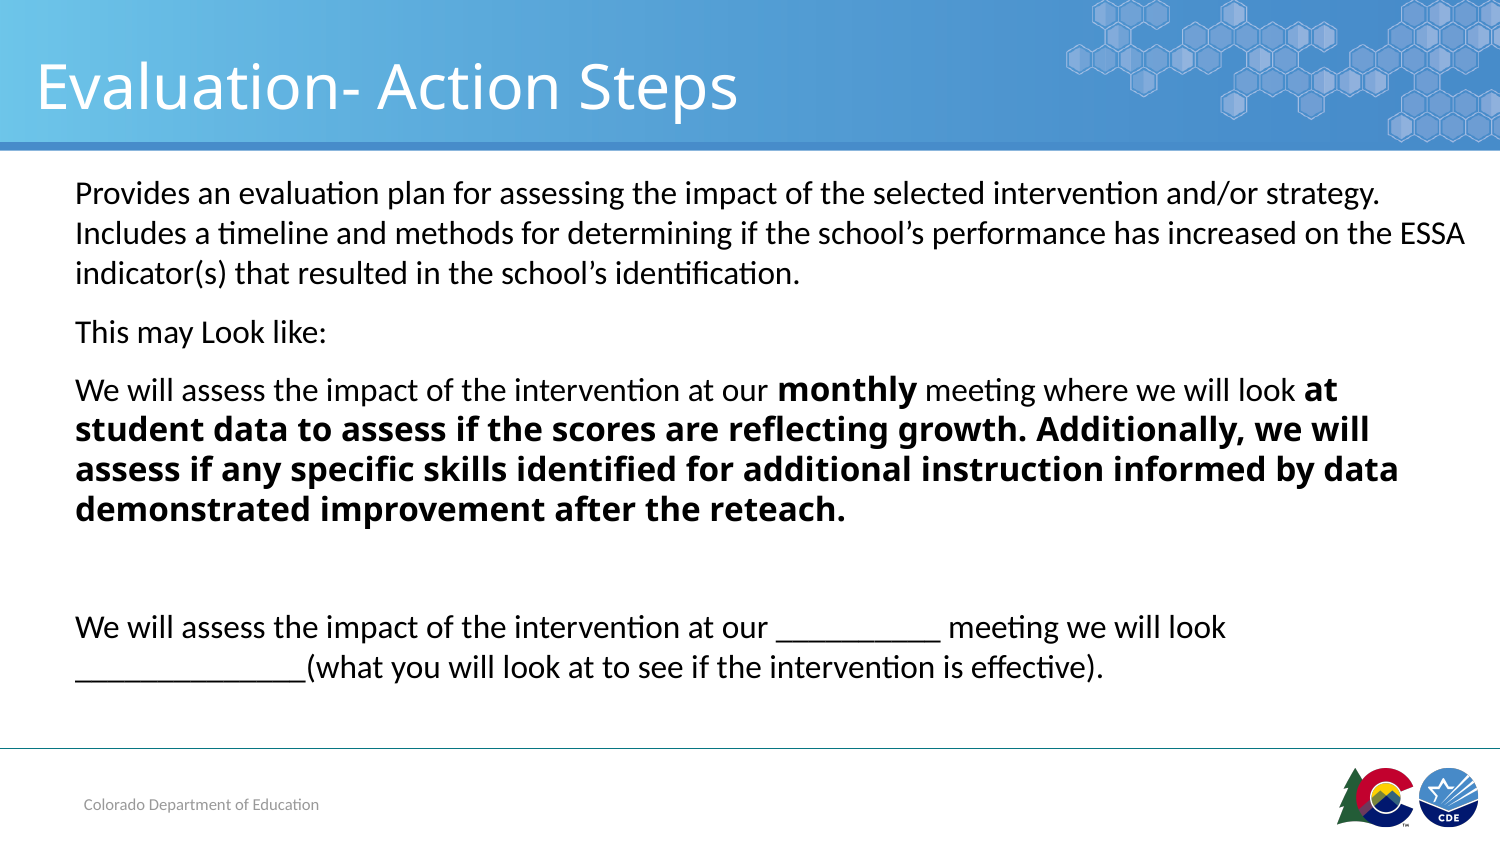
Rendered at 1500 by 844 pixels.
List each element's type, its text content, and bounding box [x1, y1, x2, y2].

list Provides an evaluation plan for assessing the impact of the selected intervention and/or strategy. Includes a timeline and methods for determining if the school’s performance has increased on the ESSA indicator(s) that resulted in the school’s identification. This may Look like: We will assess the impact of the intervention at our monthly meeting where we will look at student data to assess if the scores are reflecting growth. Additionally, we will assess if any specific skills identified for additional instruction informed by data demonstrated improvement after the reteach. We will assess the impact of the intervention at our __________ meeting we will look ______________(what you will look at to see if the intervention is effective). [75, 171, 1473, 712]
title Evaluation- Action Steps [34, 37, 1433, 132]
picture [1336, 767, 1479, 828]
picture [0, 0, 1500, 151]
